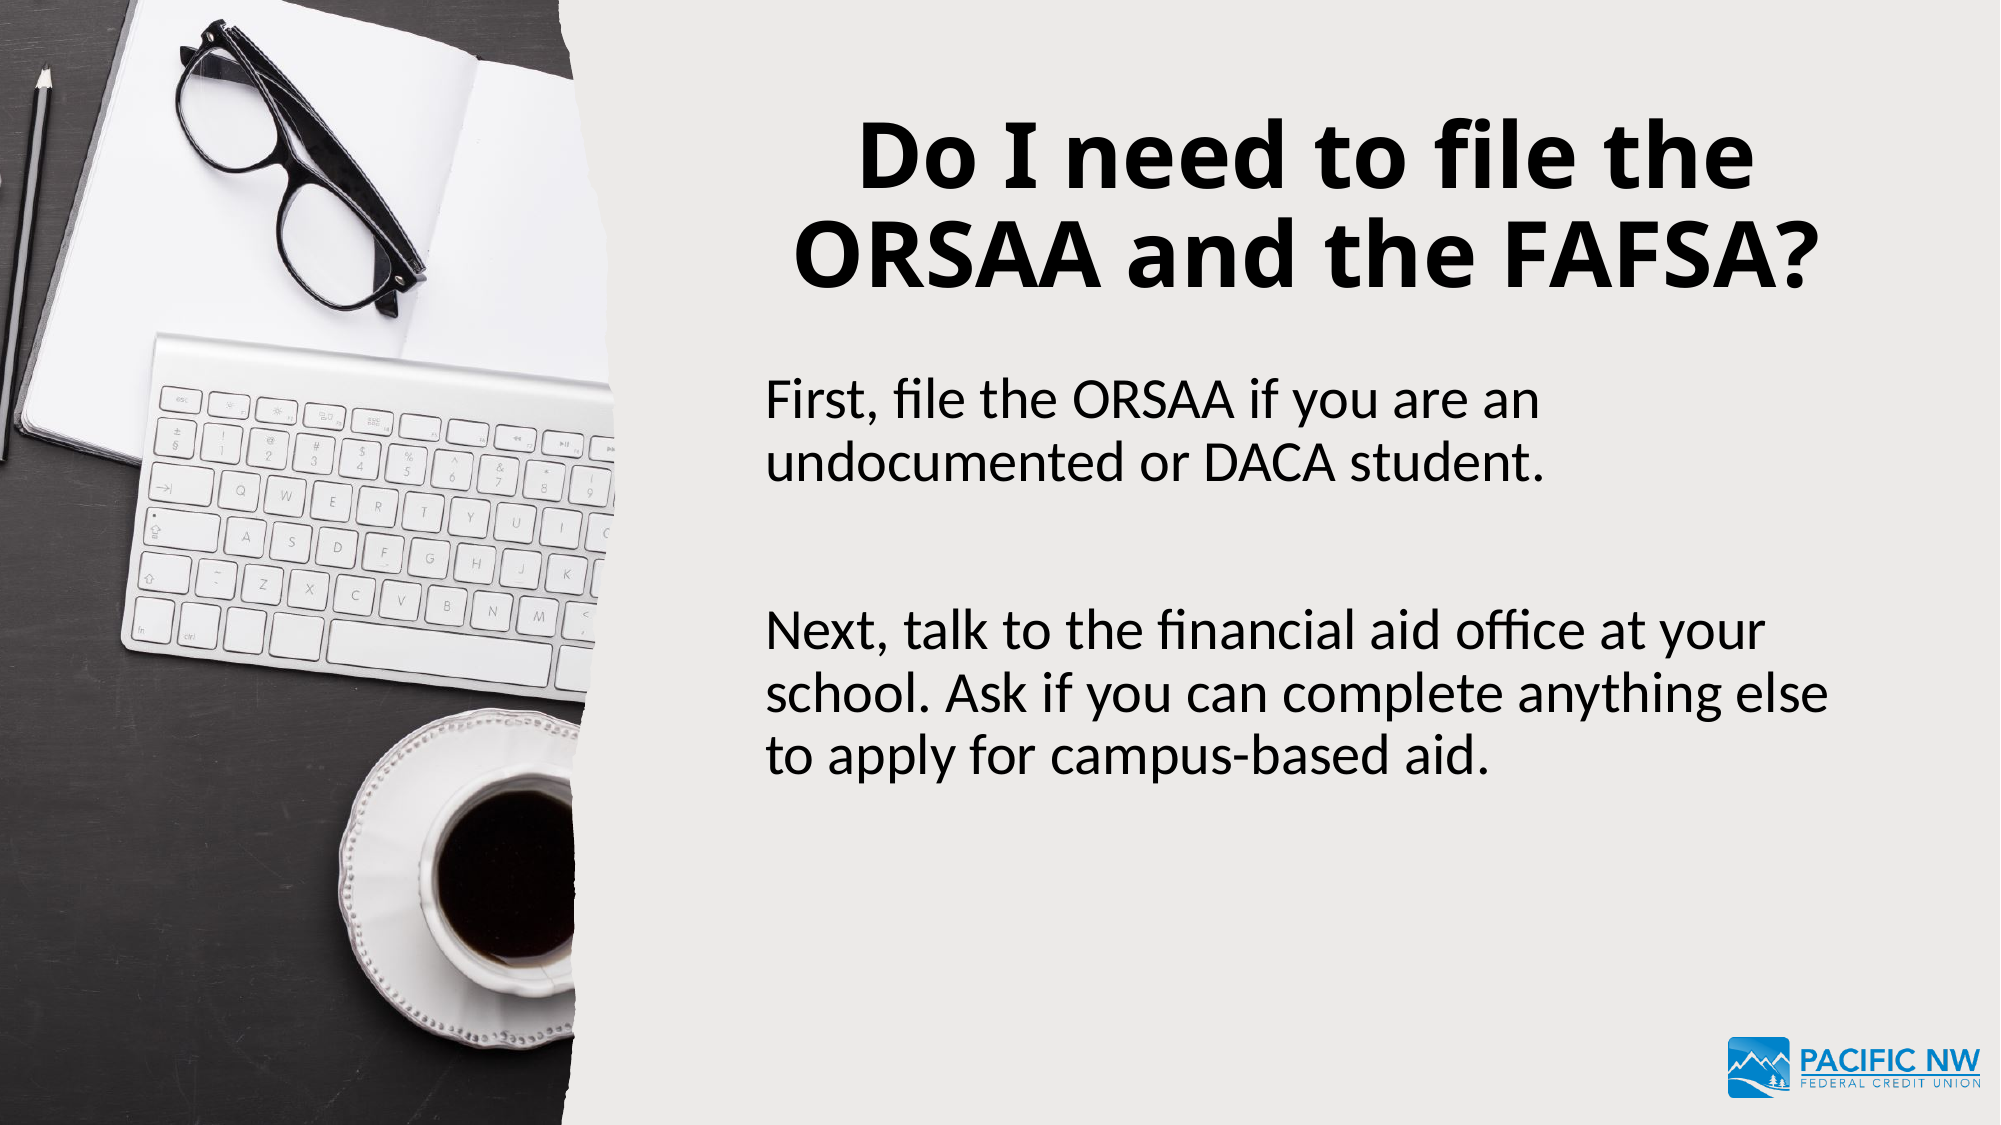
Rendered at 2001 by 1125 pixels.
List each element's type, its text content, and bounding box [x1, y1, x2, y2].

picture [1728, 1037, 1980, 1098]
picture [1731, 1062, 1741, 1070]
picture [0, 0, 616, 1125]
picture [1771, 1077, 1776, 1087]
title Do I need to file the ORSAA and the FAFSA? [750, 98, 1863, 319]
text_box [616, 0, 2000, 1125]
list First, file the ORSAA if you are an undocumented or DACA student. Next, talk to the financial aid office at your school. Ask if you can complete anything else to apply for campus-based aid. [750, 361, 1863, 1002]
